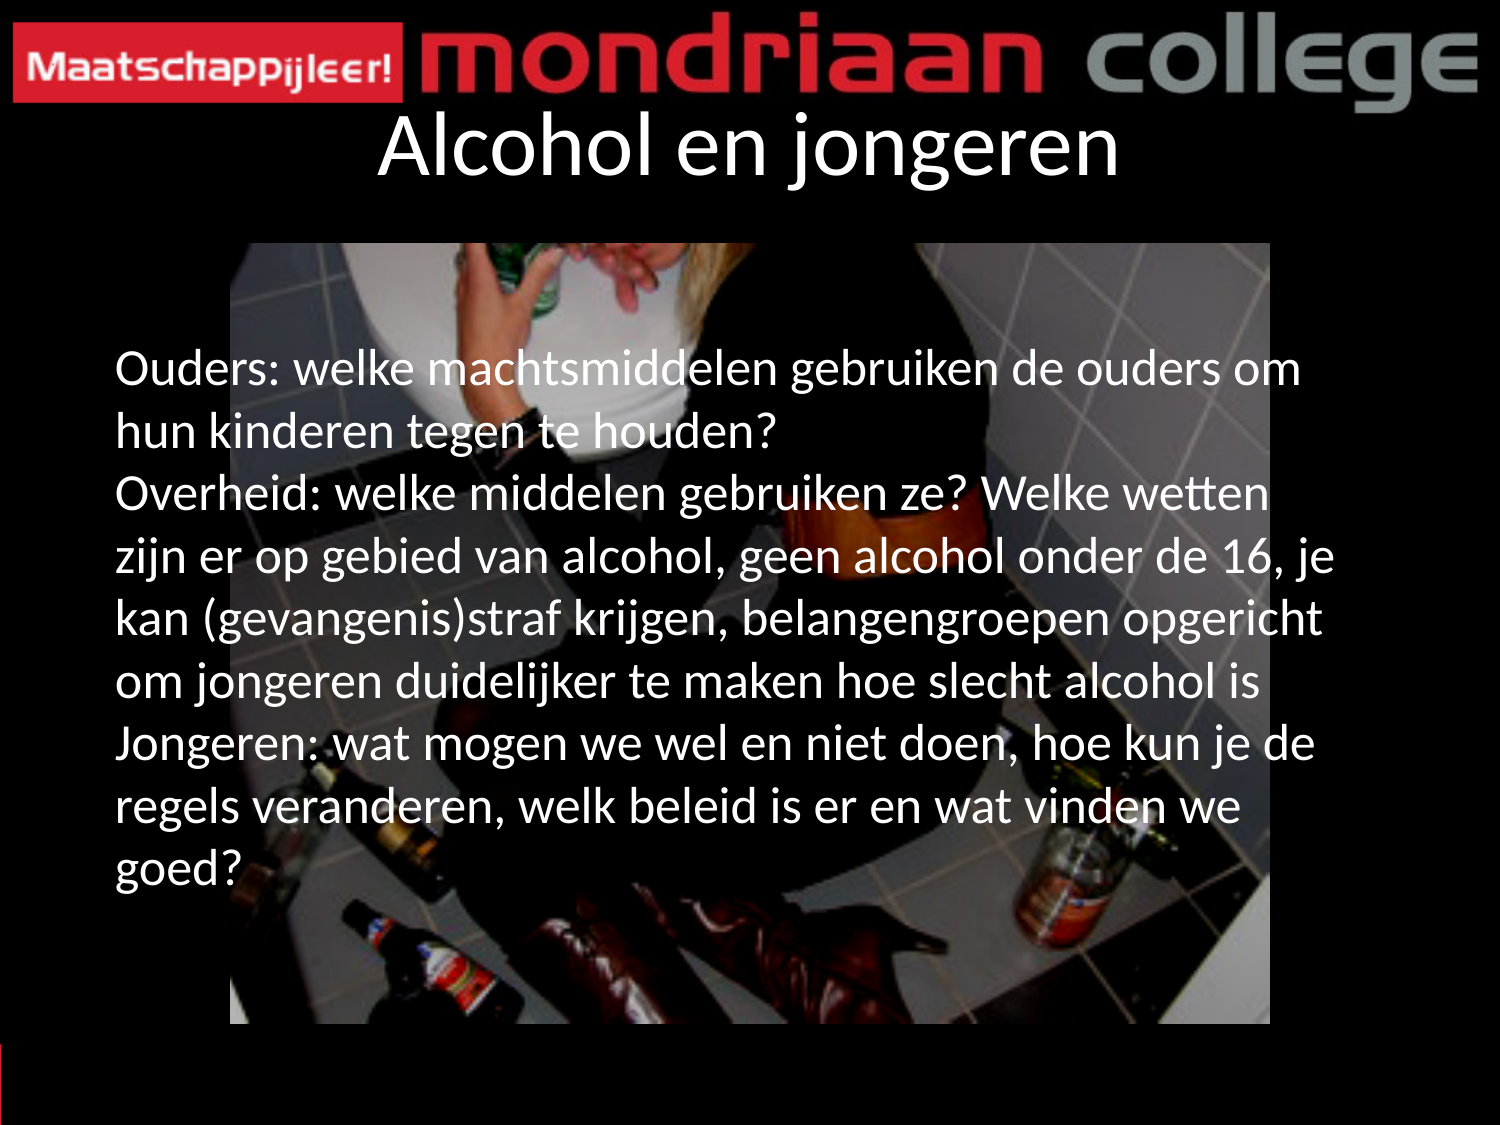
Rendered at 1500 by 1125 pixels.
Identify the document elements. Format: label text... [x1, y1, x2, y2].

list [229, 243, 1270, 1024]
picture [0, 0, 1500, 1125]
title Alcohol en jongeren [75, 45, 1425, 233]
text_box Ouders: welke machtsmiddelen gebruiken de ouders om hun kinderen tegen te houden? Overheid: welke middelen gebruiken ze? Welke wetten zijn er op gebied van alcohol, geen alcohol onder de 16, je kan (gevangenis)straf krijgen, belangengroepen opgericht om jongeren duidelijker te maken hoe slecht alcohol is Jongeren: wat mogen we wel en niet doen, hoe kun je de regels veranderen, welk beleid is er en wat vinden we goed? [100, 326, 224, 904]
text_box Ouders: welke machtsmiddelen gebruiken de ouders om hun kinderen tegen te houden? Overheid: welke middelen gebruiken ze? Welke wetten zijn er op gebied van alcohol, geen alcohol onder de 16, je kan (gevangenis)straf krijgen, belangengroepen opgericht om jongeren duidelijker te maken hoe slecht alcohol is Jongeren: wat mogen we wel en niet doen, hoe kun je de regels veranderen, welk beleid is er en wat vinden we goed? [1276, 326, 1353, 904]
